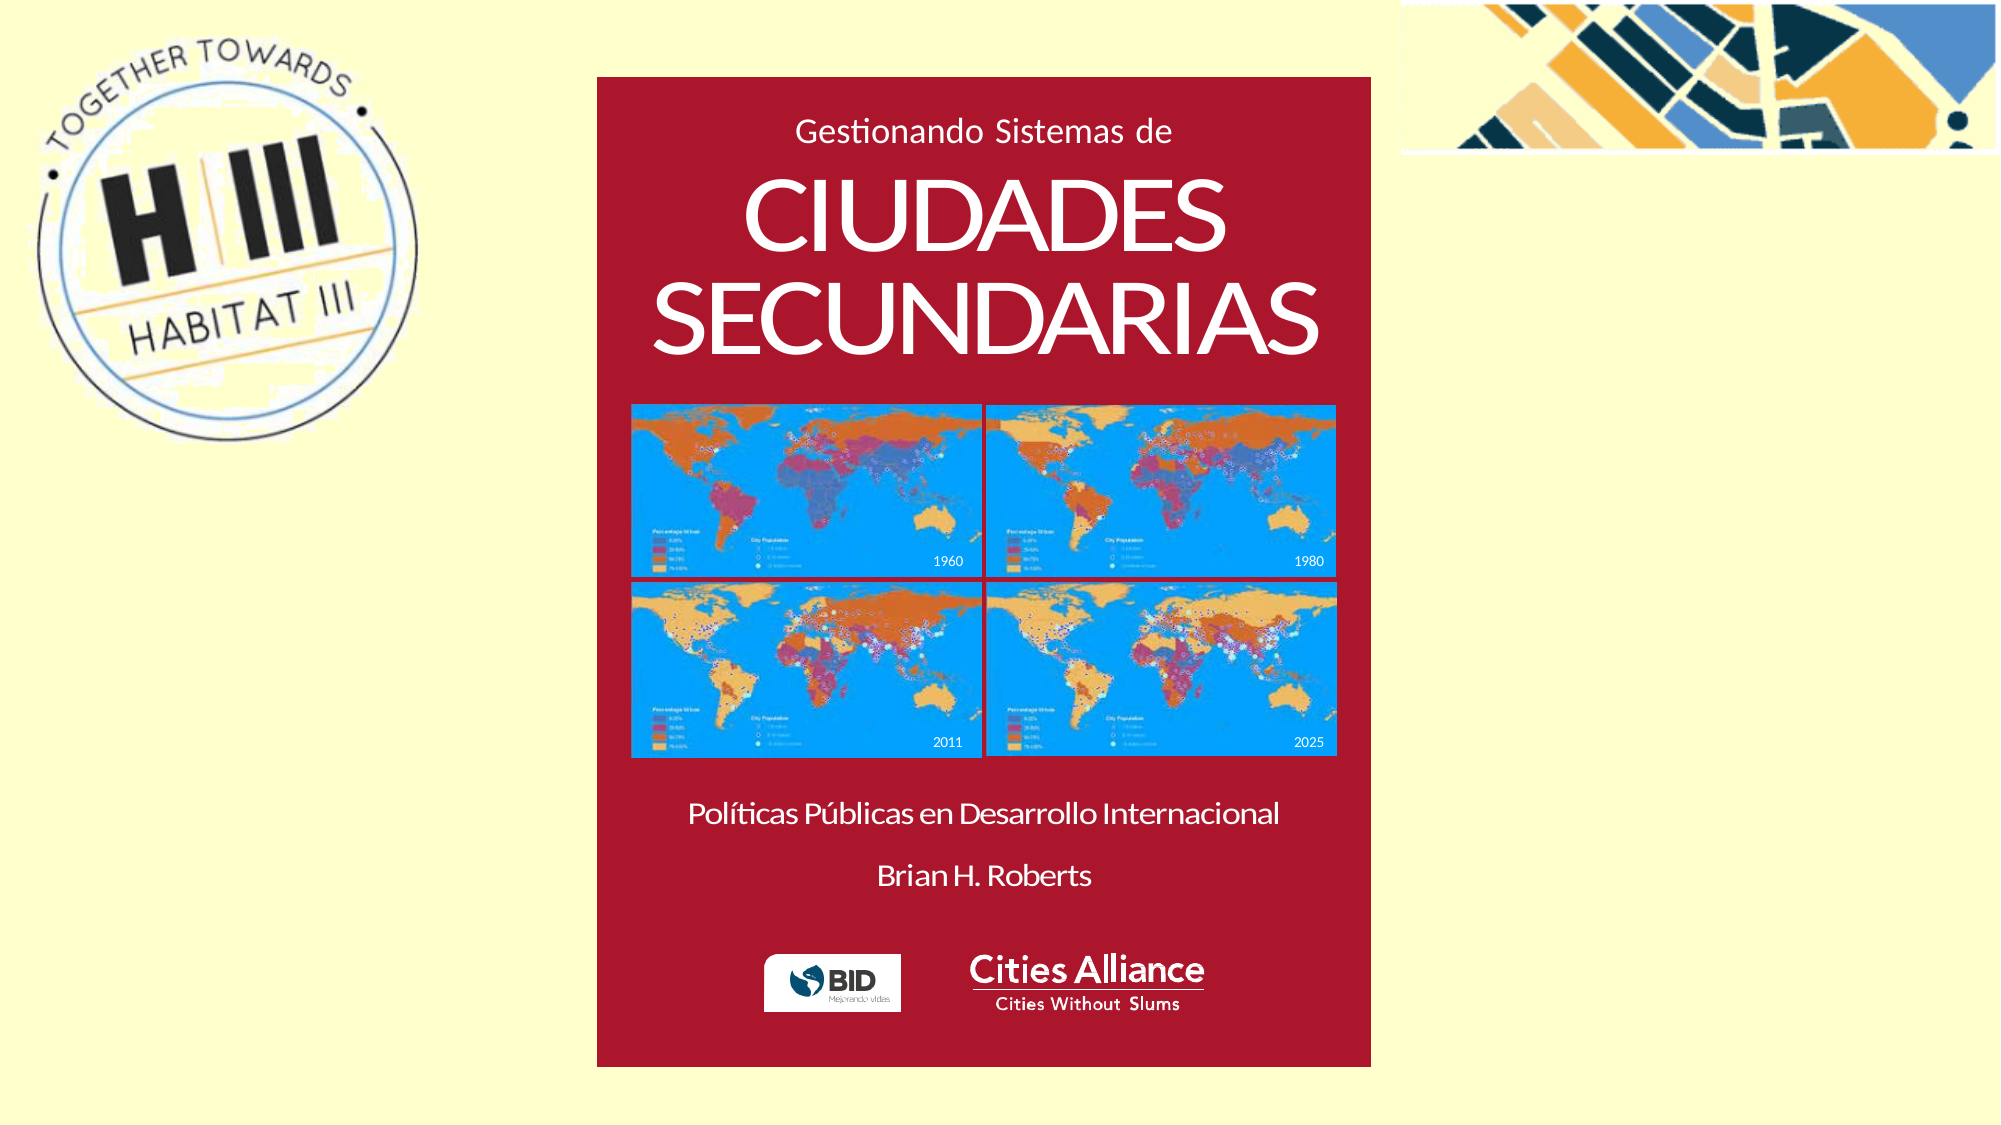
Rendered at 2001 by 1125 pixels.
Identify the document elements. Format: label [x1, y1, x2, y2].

picture [0, 0, 457, 464]
picture [596, 76, 1372, 1068]
picture [1401, 0, 2000, 155]
